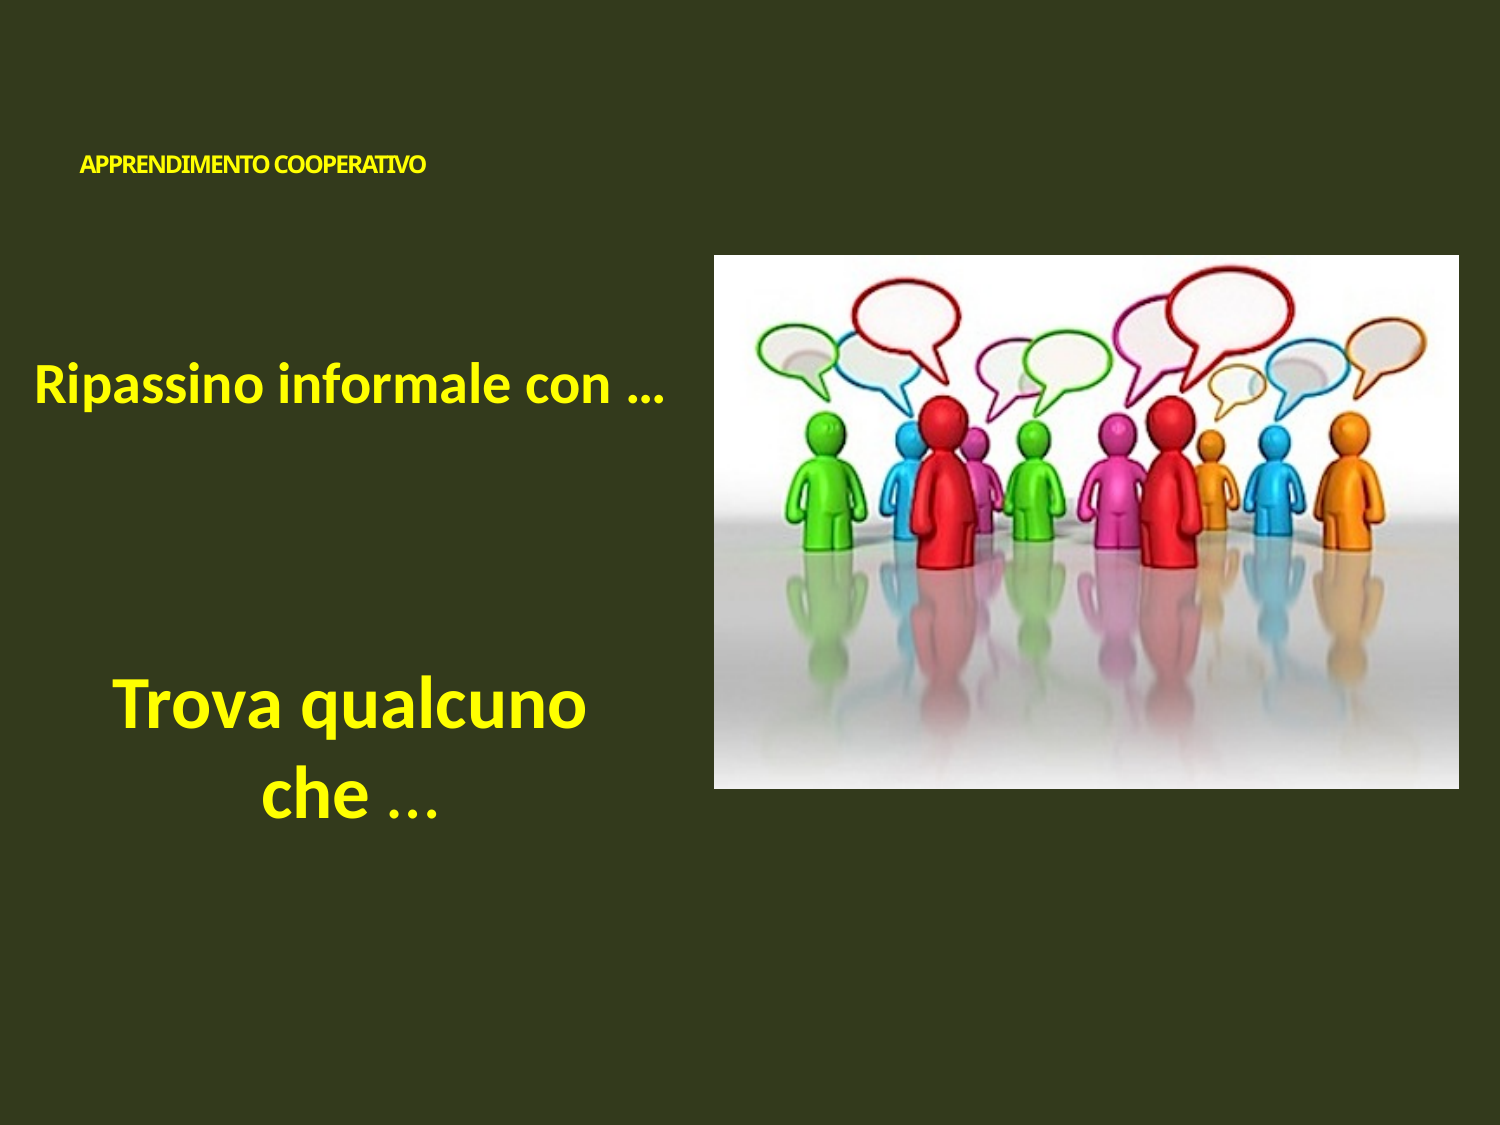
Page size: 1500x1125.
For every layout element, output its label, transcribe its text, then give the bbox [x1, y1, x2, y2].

text_box Ripassino informale con … [19, 338, 682, 423]
title APPRENDIMENTO COOPERATIVO [64, 19, 1436, 209]
picture [714, 255, 1459, 790]
text_box Trova qualcuno che … [64, 646, 637, 842]
